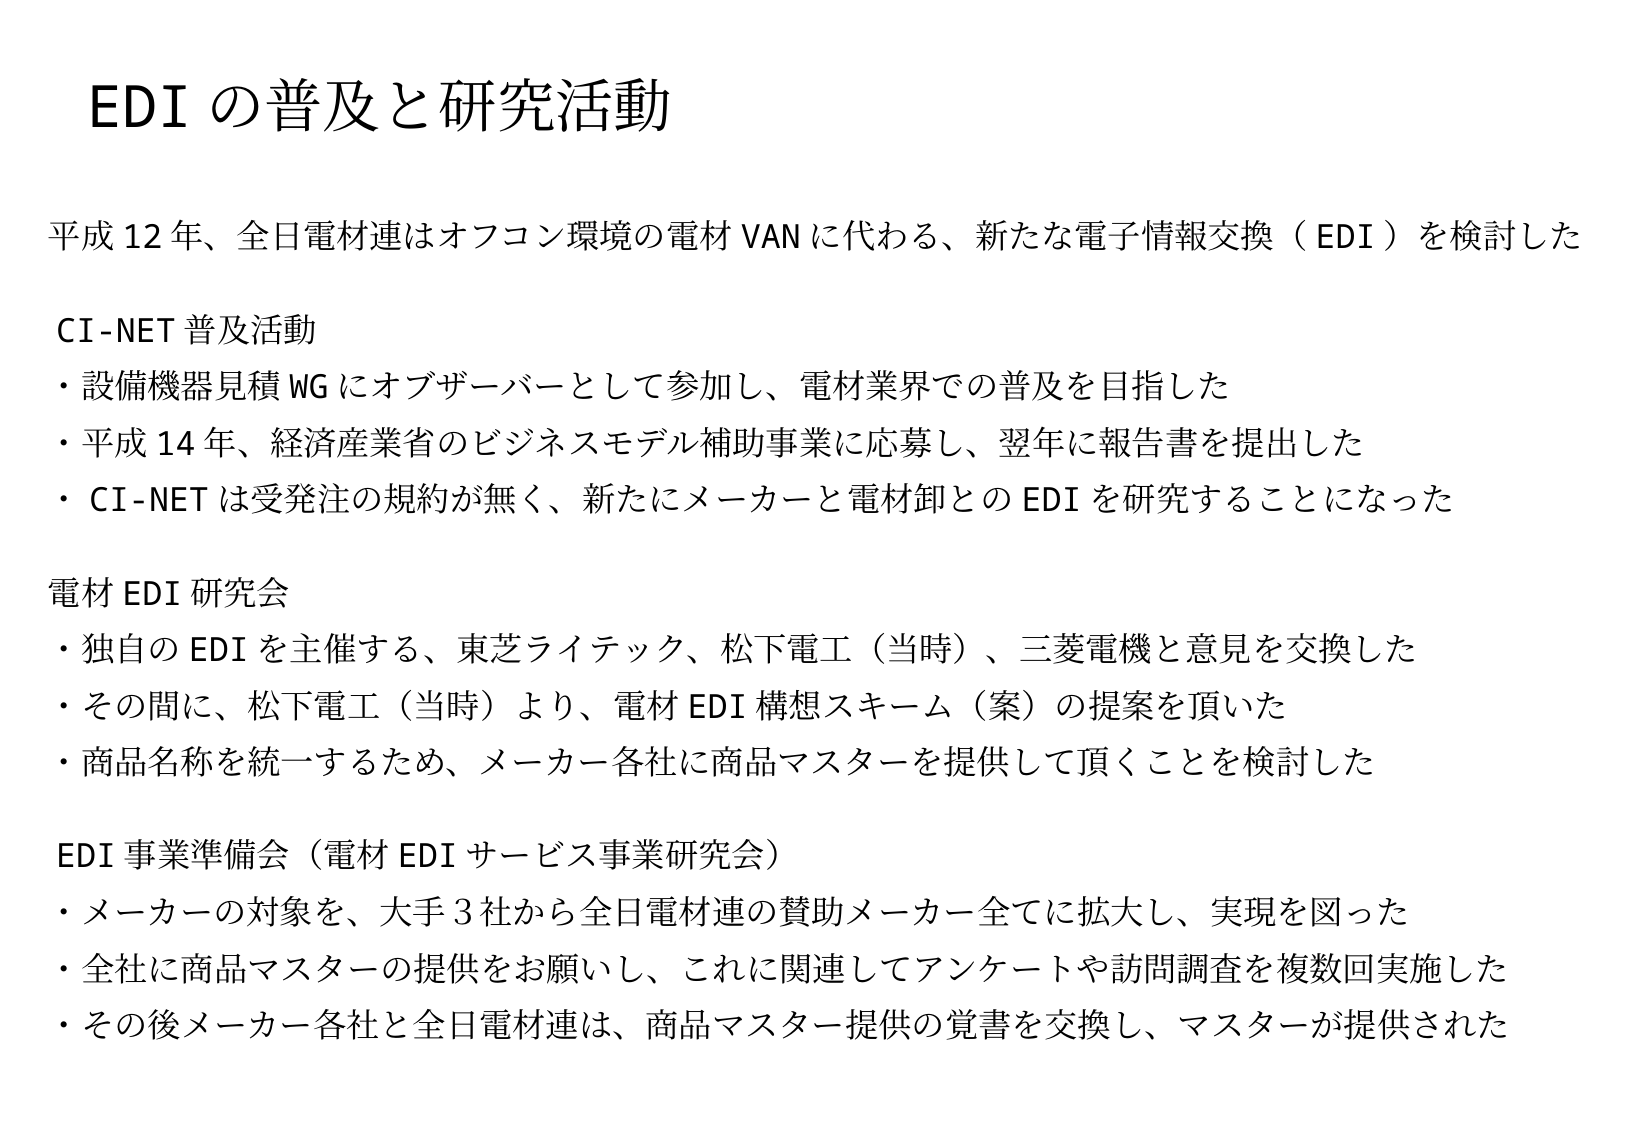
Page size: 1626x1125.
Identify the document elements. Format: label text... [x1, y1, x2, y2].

title EDIの普及と研究活動 [0, 0, 1625, 208]
list 平成12年、全日電材連はオフコン環境の電材VANに代わる、新たな電子情報交換（EDI）を検討した CI-NET普及活動 ・設備機器見積WGにオブザーバーとして参加し、電材業界での普及を目指した ・平成14年、経済産業省のビジネスモデル補助事業に応募し、翌年に報告書を提出した ・CI-NETは受発注の規約が無く、新たにメーカーと電材卸とのEDIを研究することになった 電材EDI研究会 ・独自のEDIを主催する、東芝ライテック、松下電工（当時）、三菱電機と意見を交換した ・その間に、松下電工（当時）より、電材EDI構想スキーム（案）の提案を頂いた ・商品名称を統一するため、メーカー各社に商品マスターを提供して頂くことを検討した EDI事業準備会（電材EDIサービス事業研究会） ・メーカーの対象を、大手３社から全日電材連の賛助メーカー全てに拡大し、実現を図った ・全社に商品マスターの提供をお願いし、これに関連してアンケートや訪問調査を複数回実施した ・その後メーカー各社と全日電材連は、商品マスター提供の覚書を交換し、マスターが提供された [0, 208, 1625, 1125]
